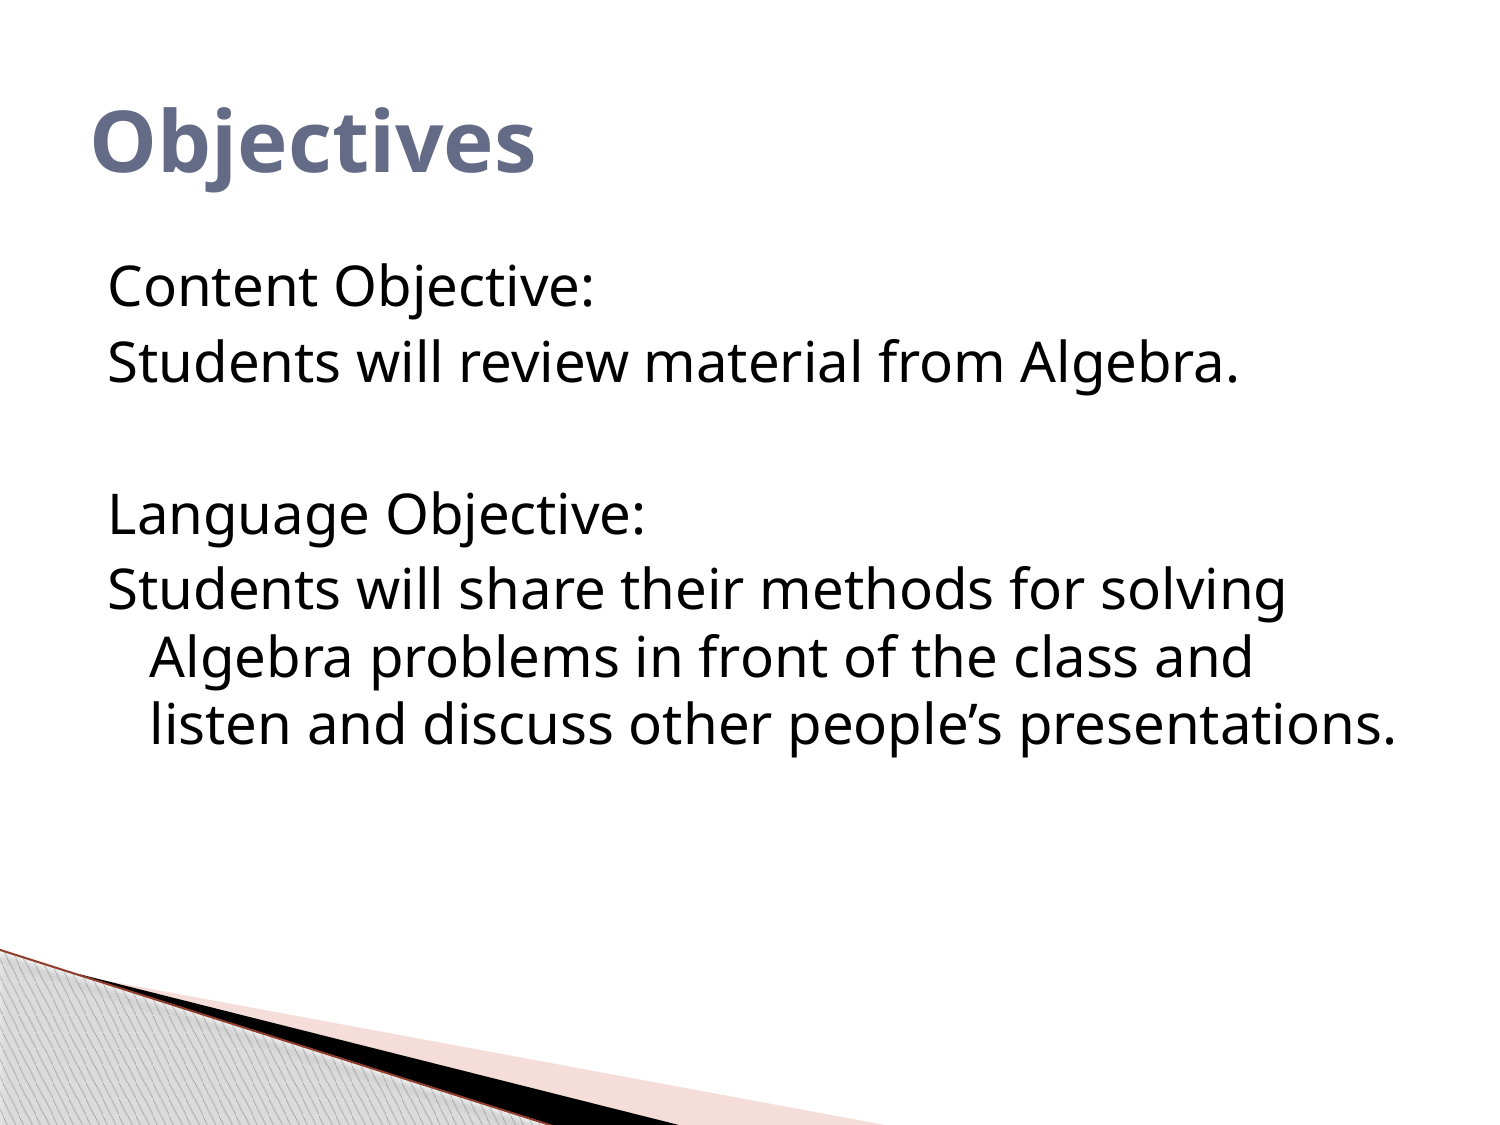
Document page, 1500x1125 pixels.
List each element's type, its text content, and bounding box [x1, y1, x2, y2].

title Objectives [75, 45, 1425, 233]
list Content Objective: Students will review material from Algebra. Language Objective: Students will share their methods for solving Algebra problems in front of the class and listen and discuss other people’s presentations. [75, 243, 1425, 986]
